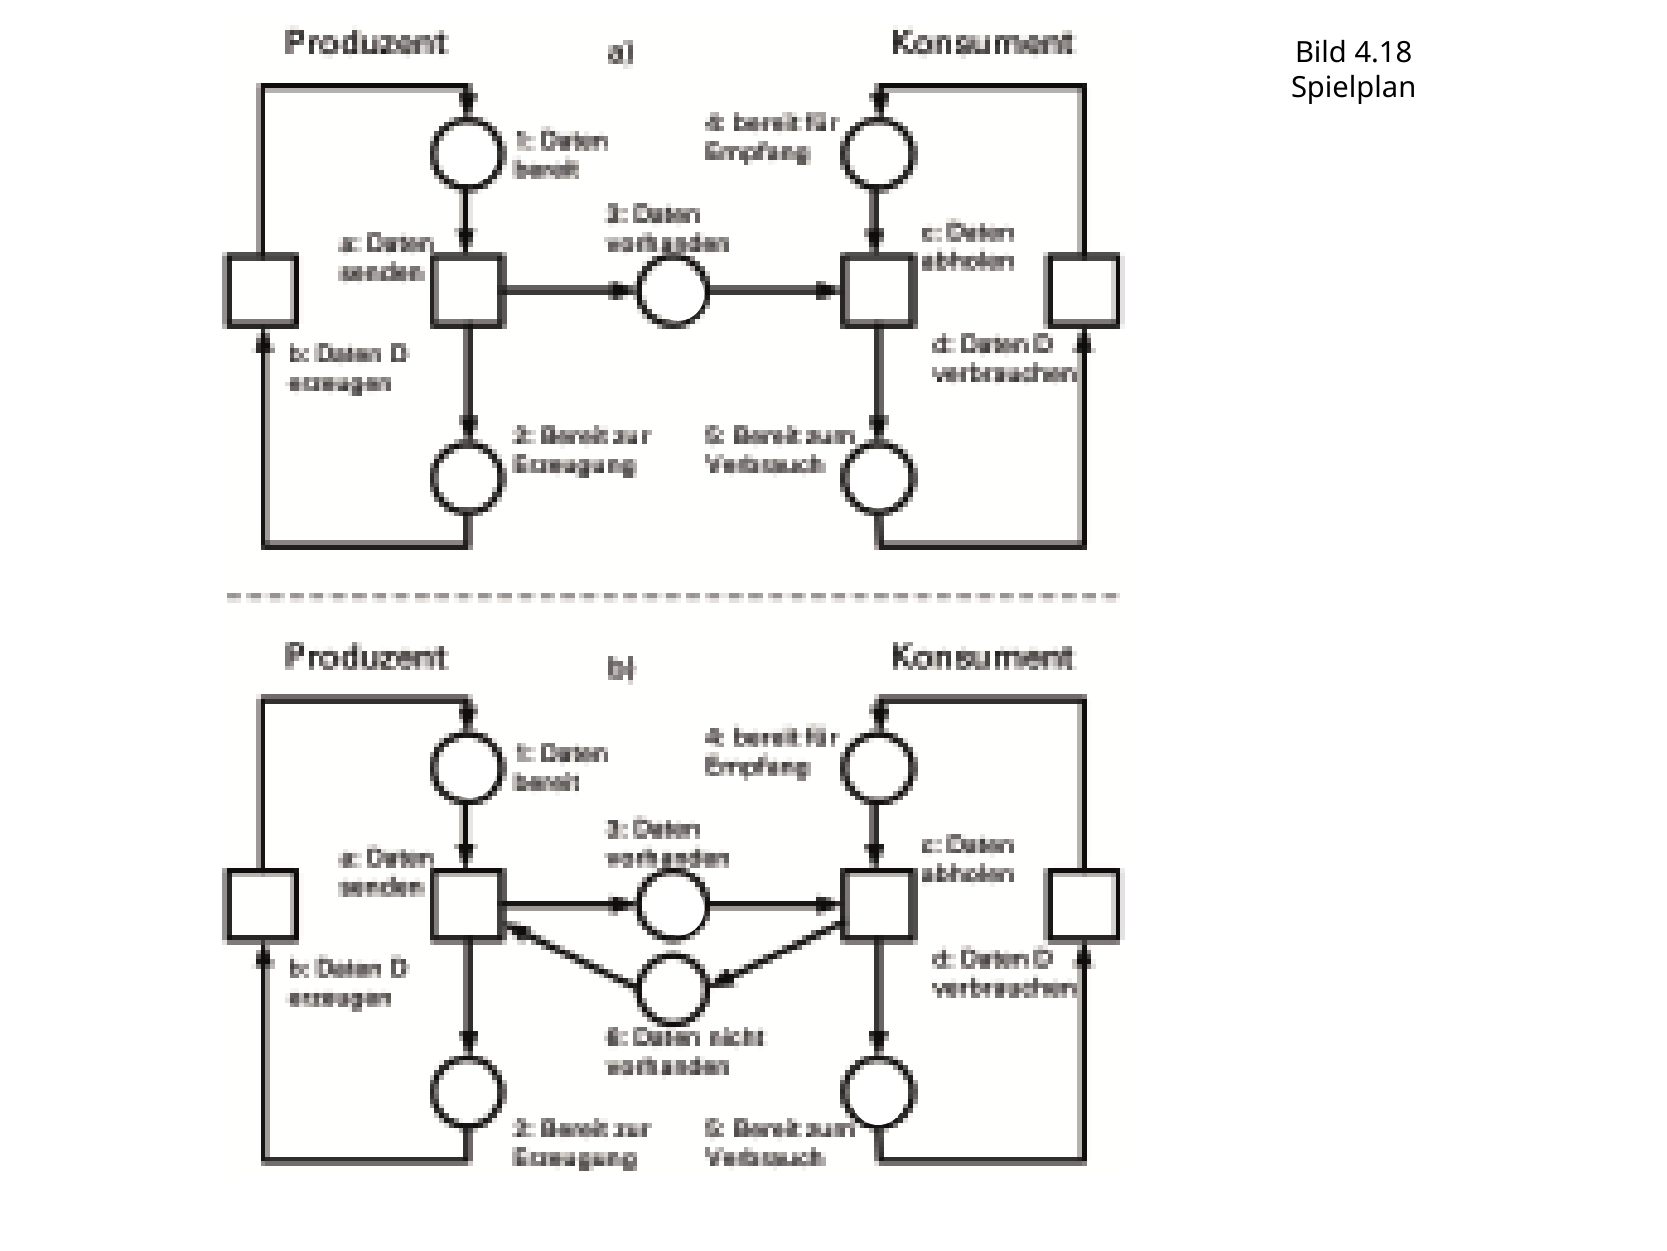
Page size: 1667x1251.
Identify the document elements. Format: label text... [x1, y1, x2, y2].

text_box Bild 4.18 Spielplan [1183, 27, 1665, 110]
picture [149, 0, 1174, 1250]
